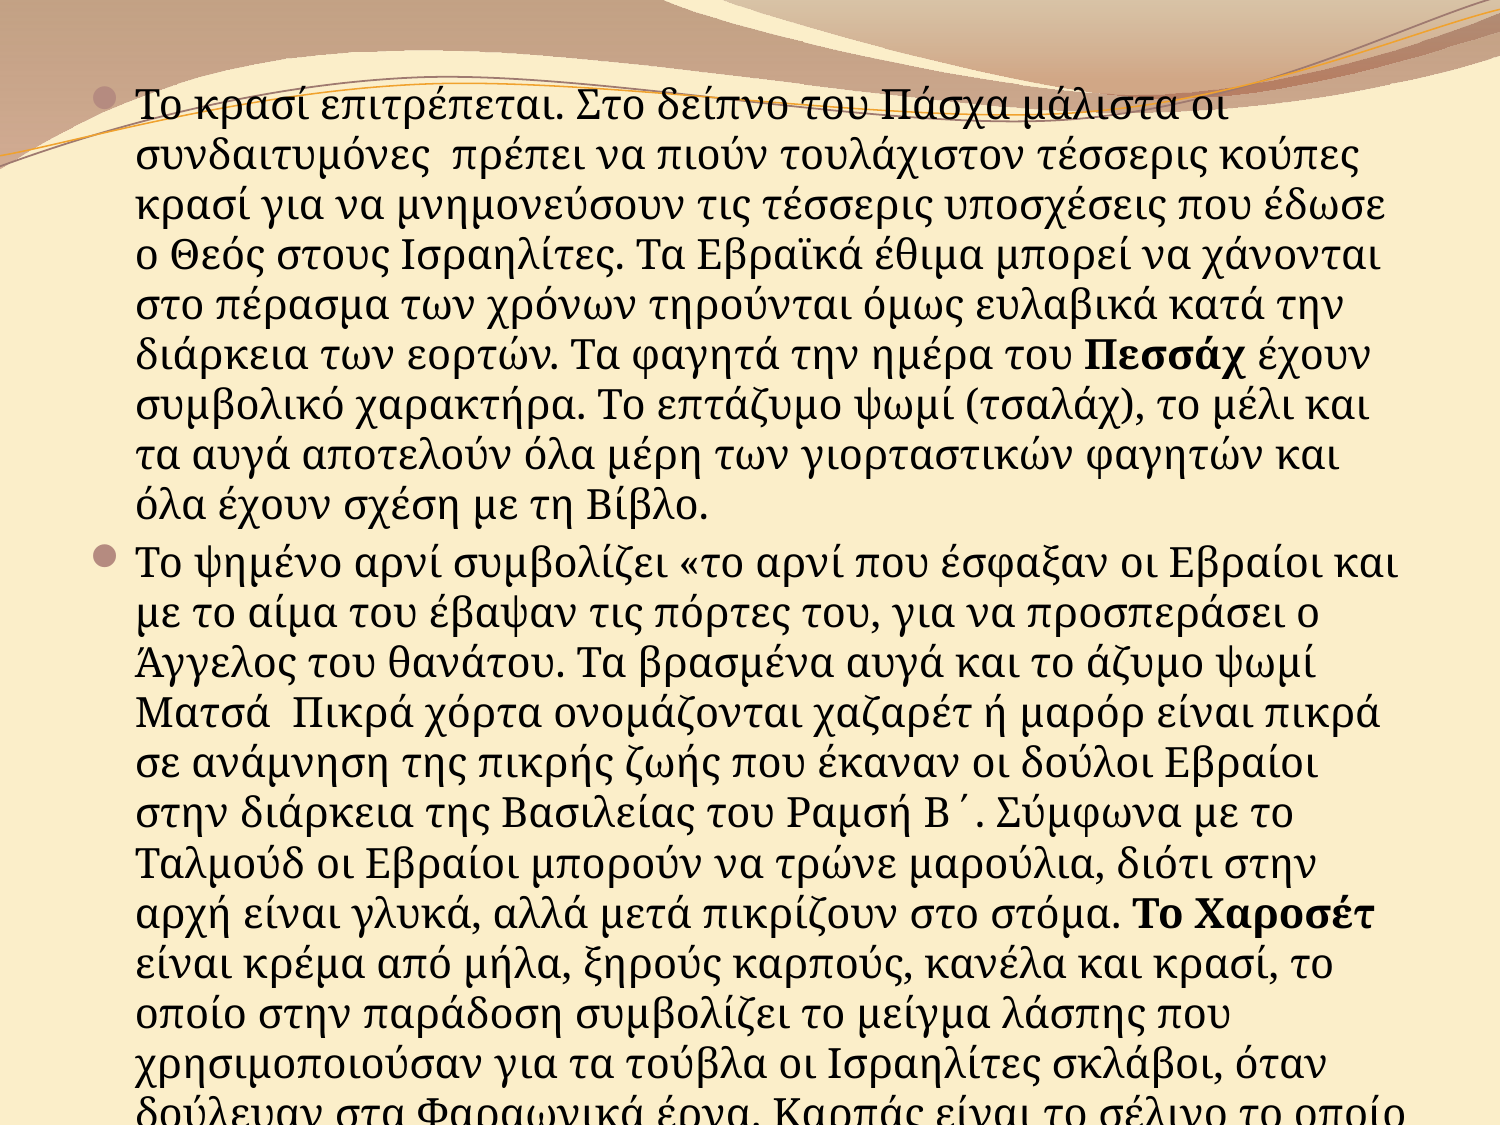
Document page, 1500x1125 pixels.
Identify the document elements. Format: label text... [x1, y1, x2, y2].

list Το κρασί επιτρέπεται. Στο δείπνο του Πάσχα μάλιστα οι συνδαιτυμόνες πρέπει να πιούν τουλάχιστον τέσσερις κούπες κρασί για να μνημονεύσουν τις τέσσερις υποσχέσεις που έδωσε ο Θεός στους Ισραηλίτες. Τα Εβραϊκά έθιμα μπορεί να χάνονται στο πέρασμα των χρόνων τηρούνται όμως ευλαβικά κατά την διάρκεια των εορτών. Τα φαγητά την ημέρα του Πεσσάχ έχουν συμβολικό χαρακτήρα. Το επτάζυμο ψωμί (τσαλάχ), το μέλι και τα αυγά αποτελούν όλα μέρη των γιορταστικών φαγητών και όλα έχουν σχέση με τη Βίβλο. Το ψημένο αρνί συμβολίζει «το αρνί που έσφαξαν οι Εβραίοι και με το αίμα του έβαψαν τις πόρτες του, για να προσπεράσει ο Άγγελος του θανάτου. Τα βρασμένα αυγά και το άζυμο ψωμί Ματσά Πικρά χόρτα ονομάζονται χαζαρέτ ή μαρόρ είναι πικρά σε ανάμνηση της πικρής ζωής που έκαναν οι δούλοι Εβραίοι στην διάρκεια της Βασιλείας του Ραμσή Β΄. Σύμφωνα με το Ταλμούδ οι Εβραίοι μπορούν να τρώνε μαρούλια, διότι στην αρχή είναι γλυκά, αλλά μετά πικρίζουν στο στόμα. Το Χαροσέτ είναι κρέμα από μήλα, ξηρούς καρπούς, κανέλα και κρασί, το οποίο στην παράδοση συμβολίζει το μείγμα λάσπης που χρησιμοποιούσαν για τα τούβλα οι Ισραηλίτες σκλάβοι, όταν δούλευαν στα Φαραωνικά έργα. Καρπάς είναι το σέλινο το οποίο συμβολίζει την σκληρή δουλειά των Εβραίων. [75, 70, 1425, 1038]
